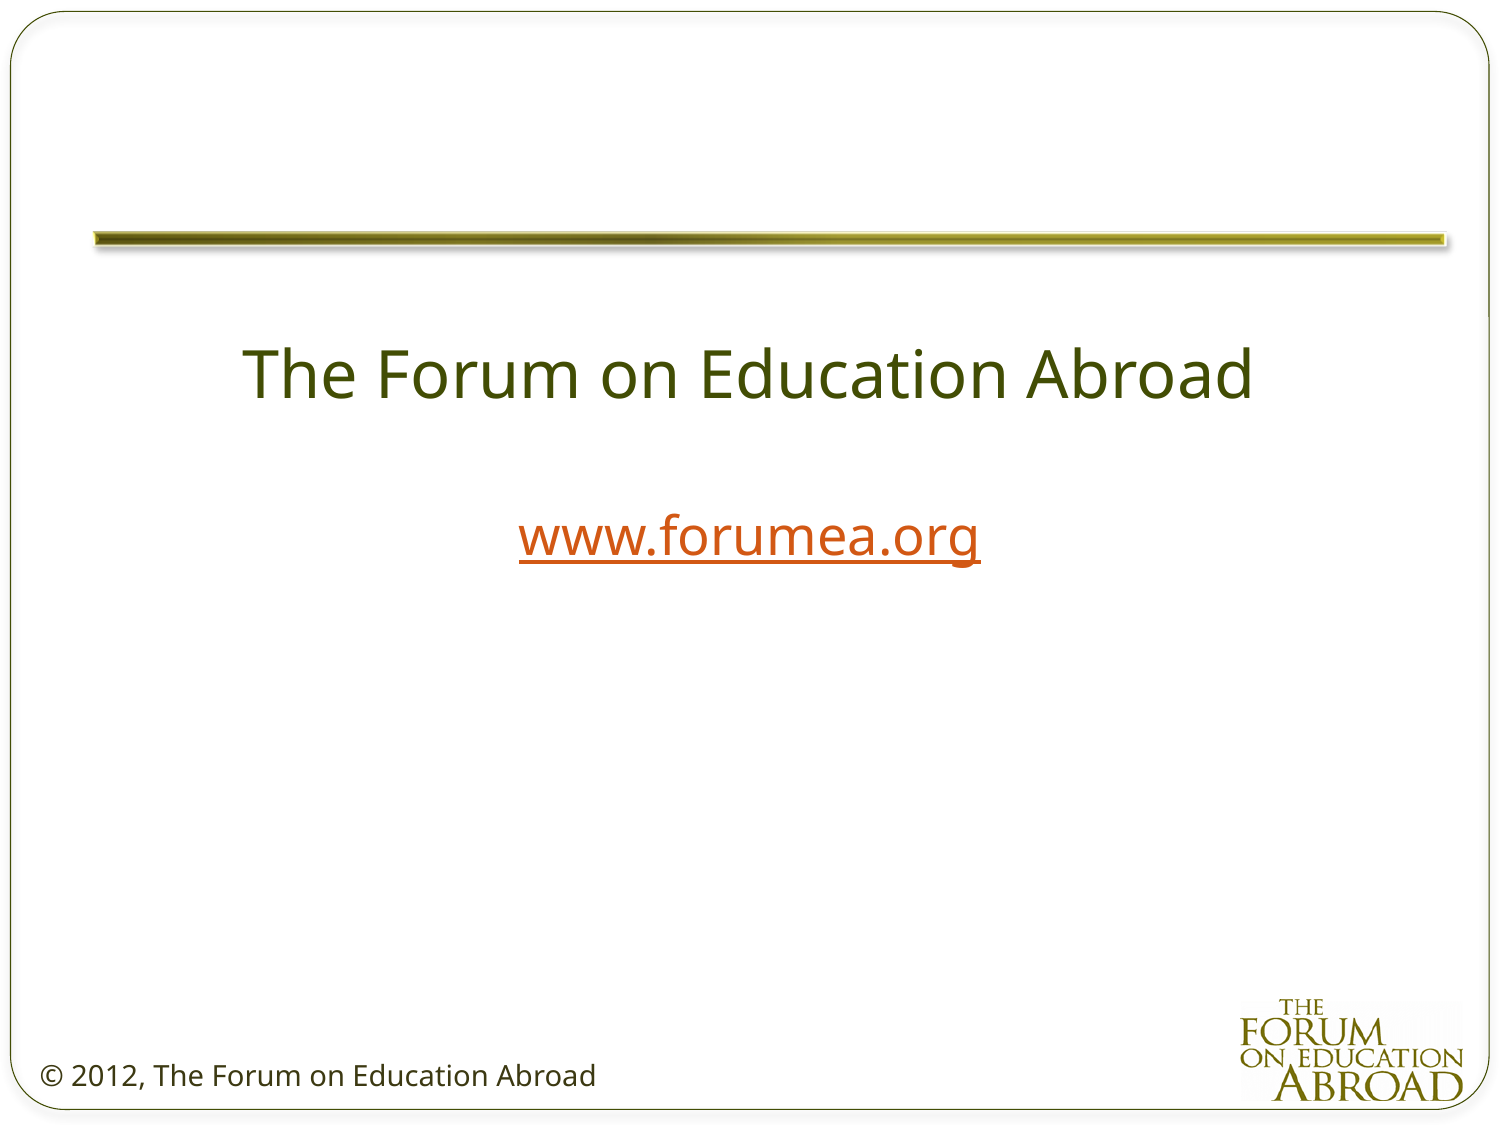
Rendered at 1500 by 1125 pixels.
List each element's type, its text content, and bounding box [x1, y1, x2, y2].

picture [1240, 999, 1463, 1101]
list The Forum on Education Abroad www.forumea.org [75, 324, 1425, 1005]
picture [84, 224, 1461, 263]
